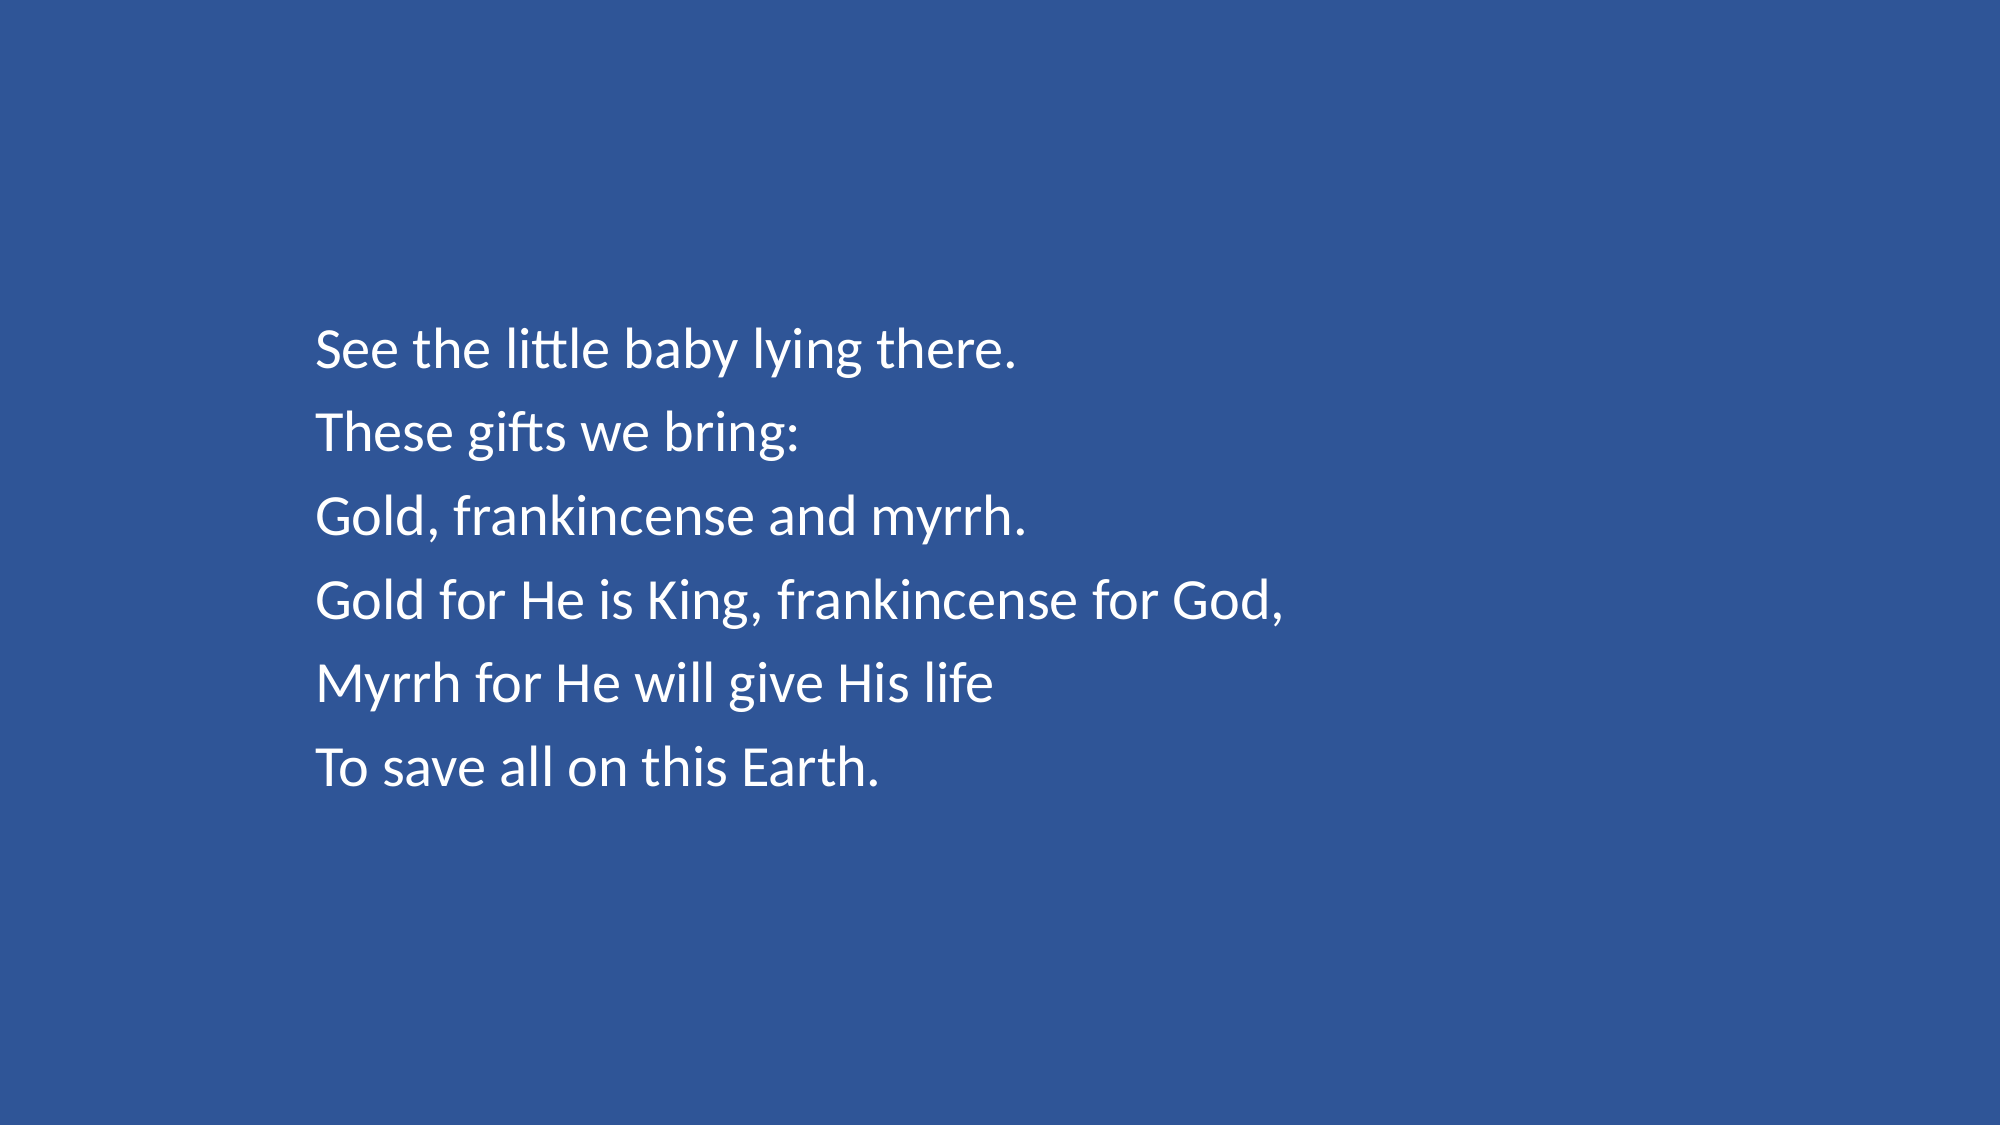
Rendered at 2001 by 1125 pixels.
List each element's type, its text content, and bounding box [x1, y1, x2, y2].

list See the little baby lying there. These gifts we bring: Gold, frankincense and myrrh. Gold for He is King, frankincense for God, Myrrh for He will give His life To save all on this Earth. [300, 310, 1700, 815]
